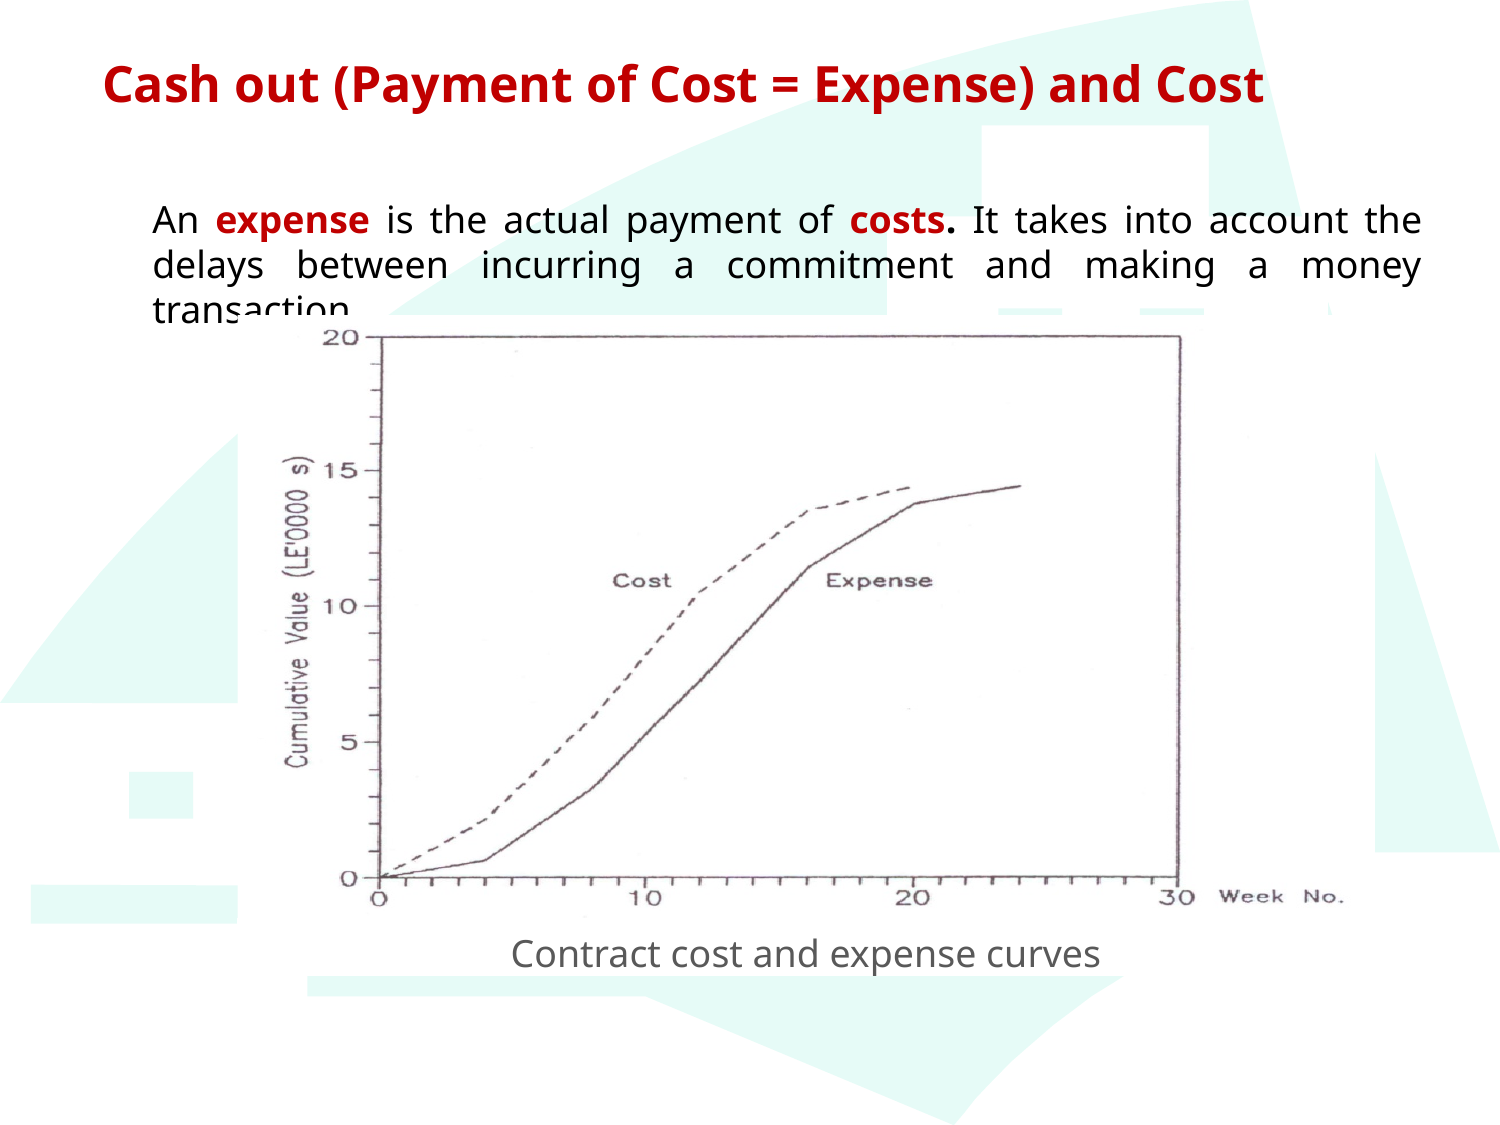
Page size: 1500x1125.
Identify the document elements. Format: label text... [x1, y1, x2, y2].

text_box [237, 314, 1376, 976]
list An expense is the actual payment of costs. It takes into account the delays between incurring a commitment and making a money transaction. [137, 188, 1438, 297]
text_box Cash out (Payment of Cost = Expense) and Cost [102, 52, 1338, 138]
